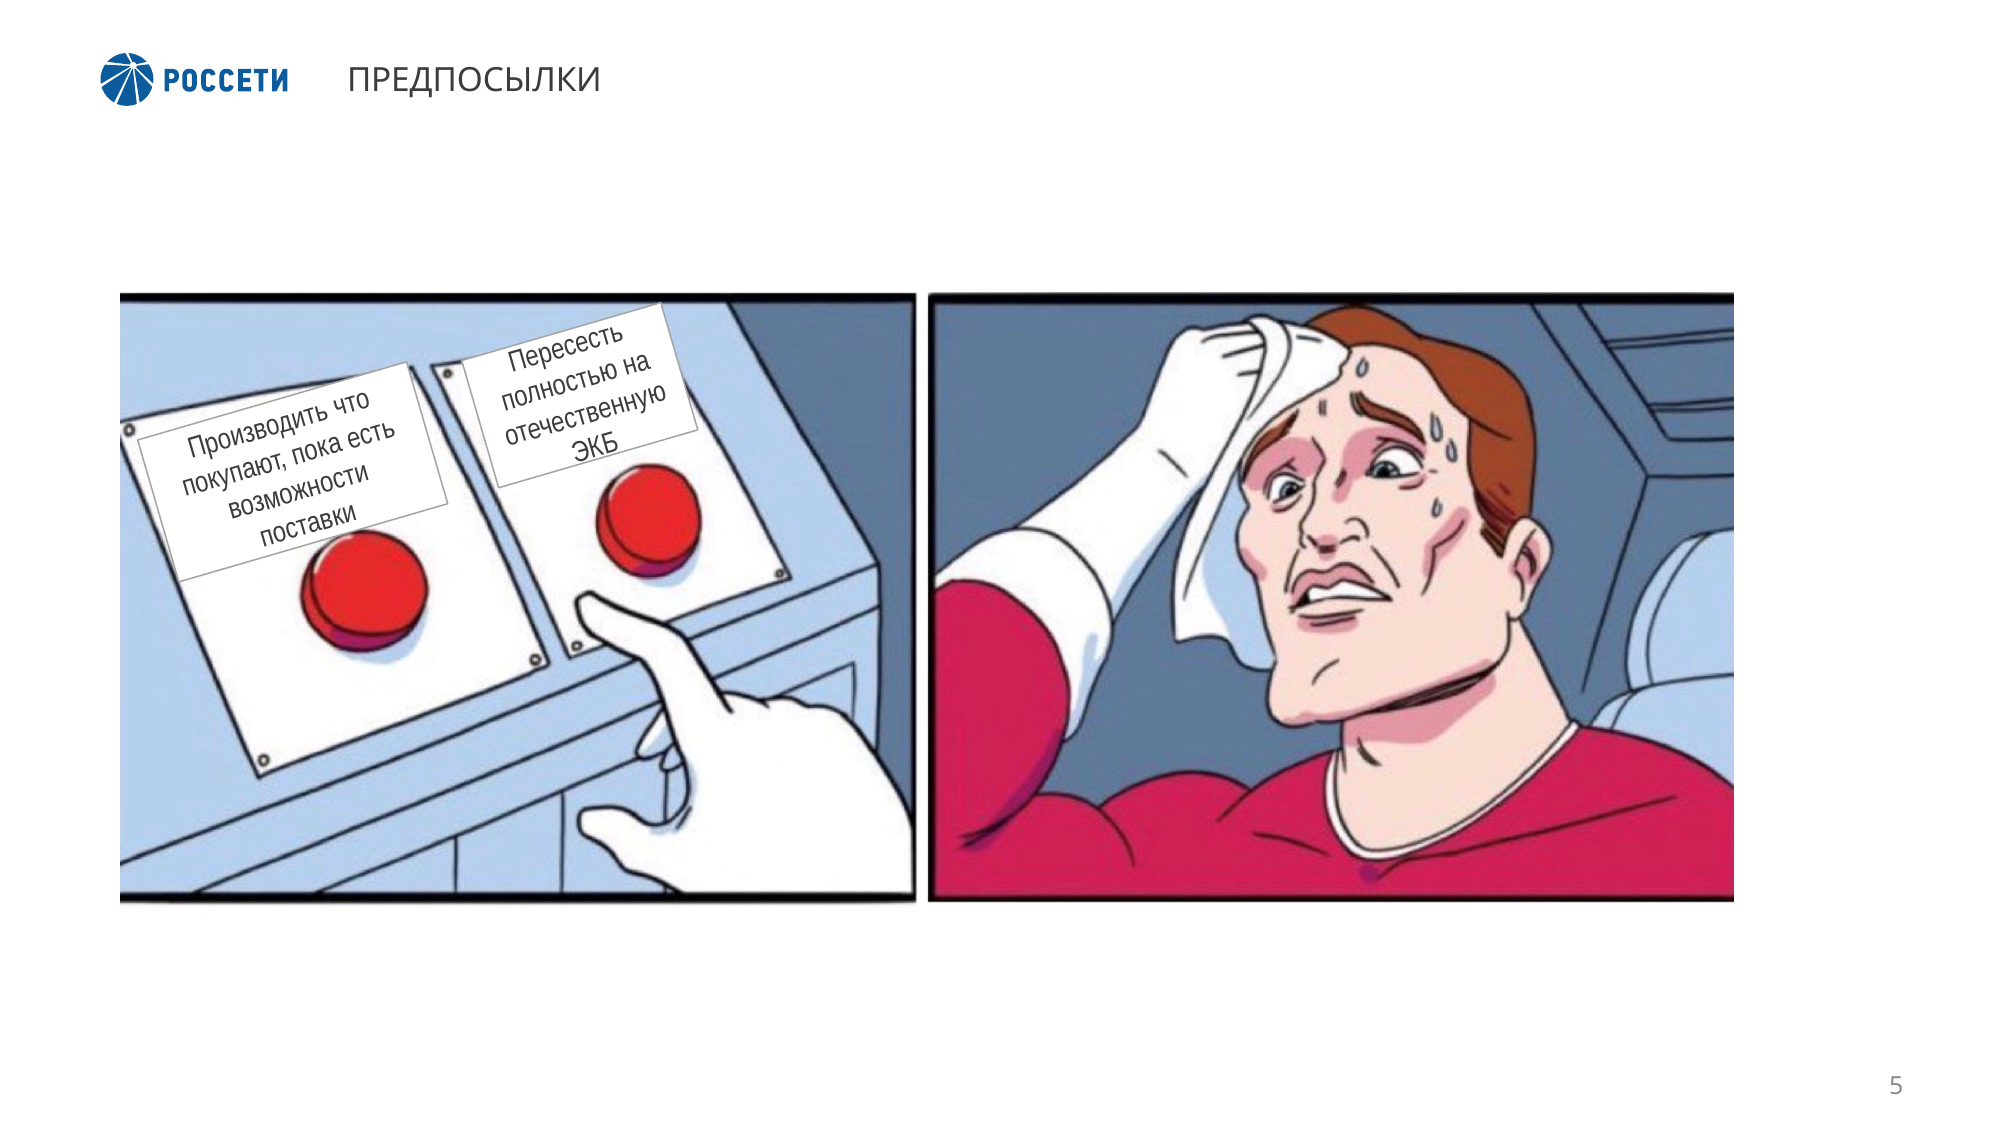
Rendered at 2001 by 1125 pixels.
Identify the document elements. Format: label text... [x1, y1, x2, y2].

picture [120, 148, 1734, 1052]
title Предпосылки [347, 62, 1904, 133]
